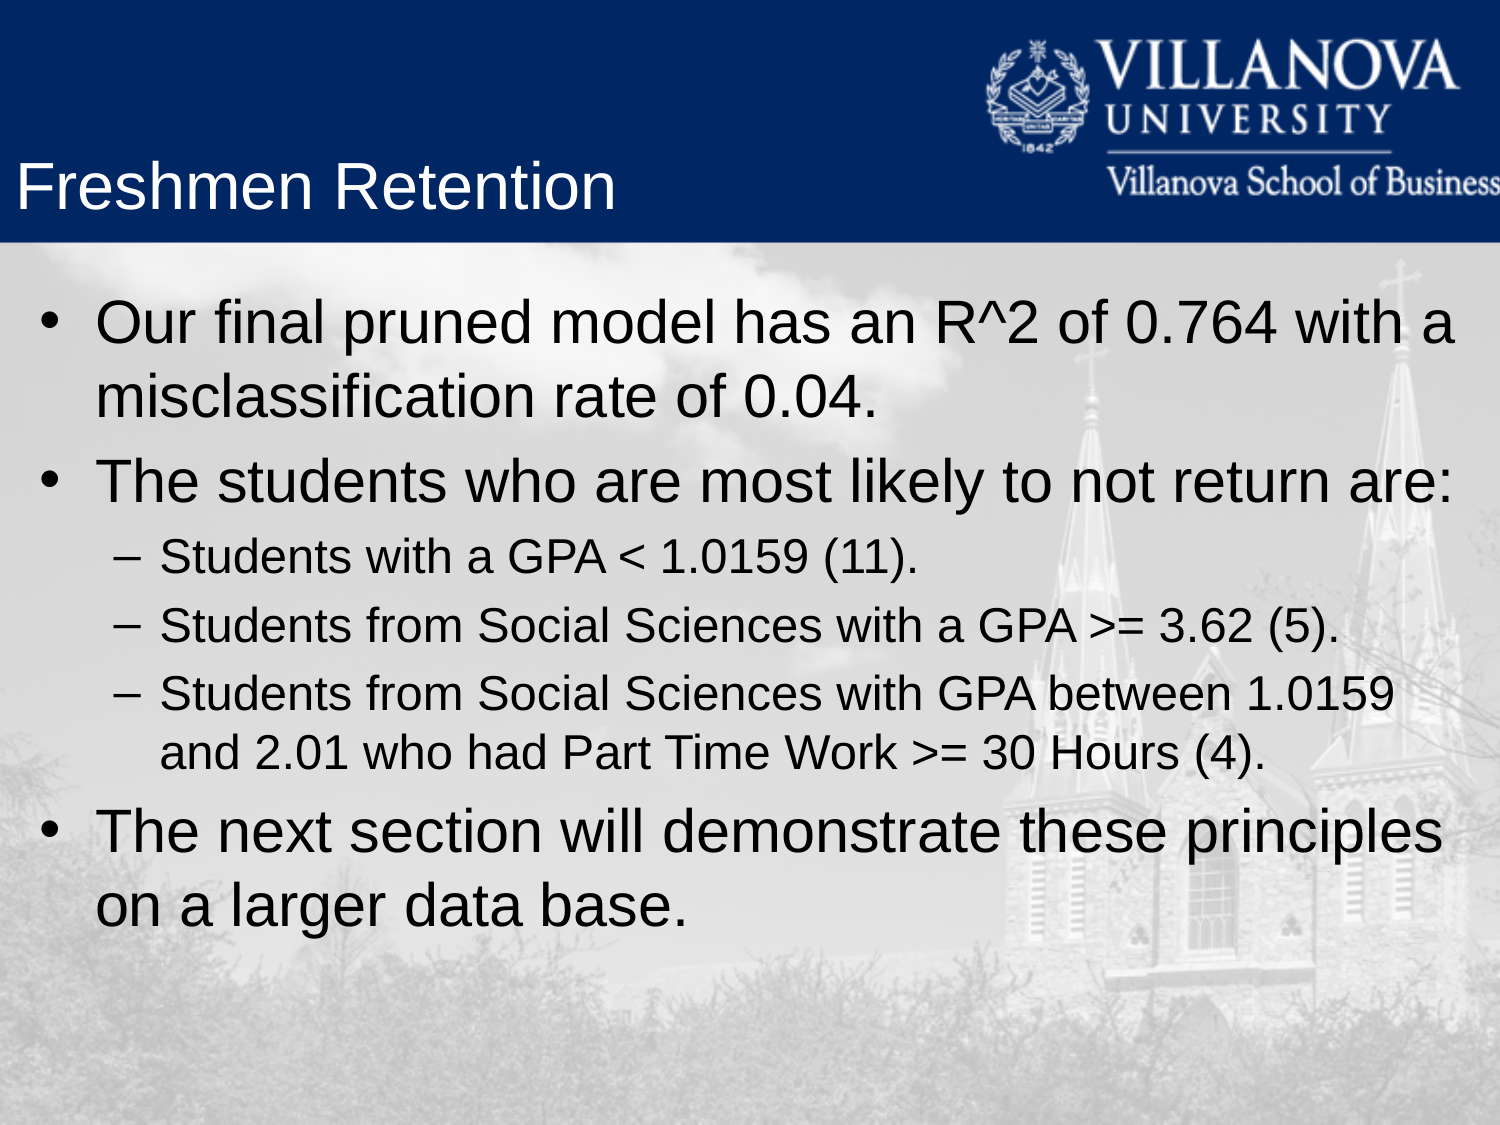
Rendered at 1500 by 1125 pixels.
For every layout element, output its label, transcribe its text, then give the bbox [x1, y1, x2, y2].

picture [0, 0, 1500, 1125]
list Our final pruned model has an R^2 of 0.764 with a misclassification rate of 0.04. The students who are most likely to not return are: Students with a GPA < 1.0159 (11). Students from Social Sciences with a GPA >= 3.62 (5). Students from Social Sciences with GPA between 1.0159 and 2.01 who had Part Time Work >= 30 Hours (4). The next section will demonstrate these principles on a larger data base. [24, 275, 1475, 1013]
title Freshmen Retention [0, 50, 1350, 238]
